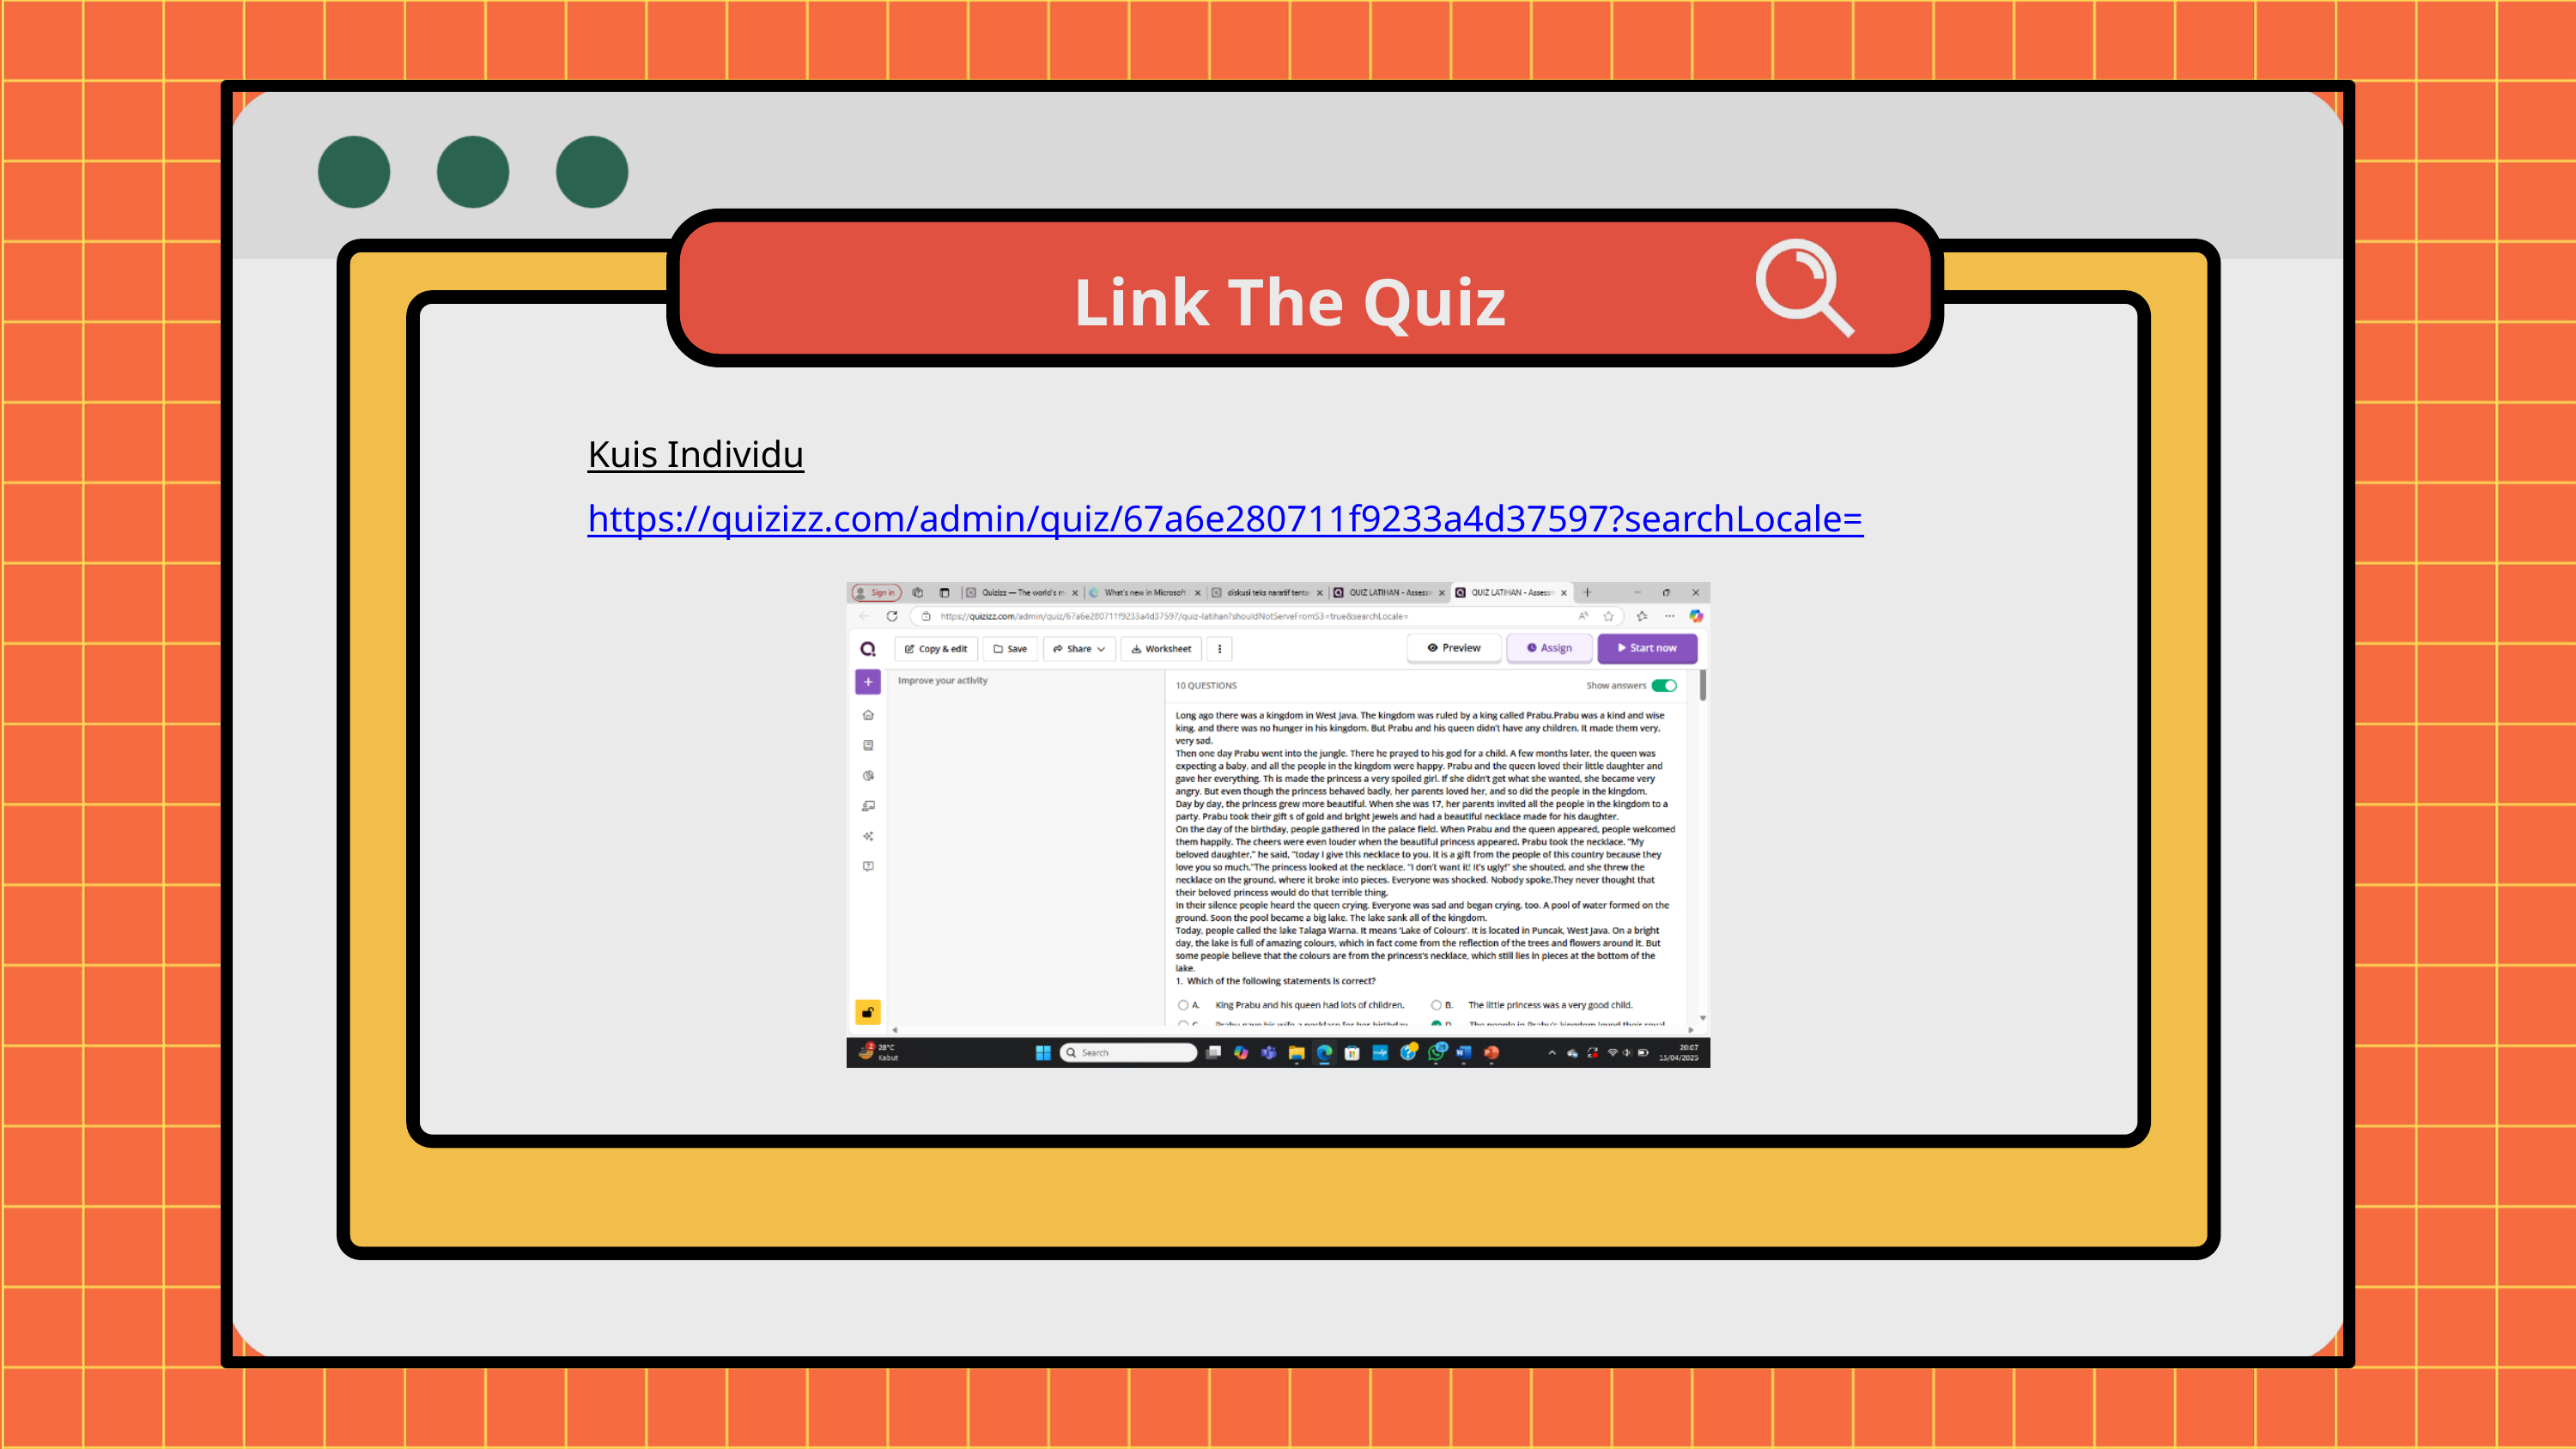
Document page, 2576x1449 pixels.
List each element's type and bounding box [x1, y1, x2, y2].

text_box [2, 0, 2576, 1449]
text_box [227, 86, 2349, 1363]
text_box [343, 245, 2215, 1254]
text_box [672, 215, 1938, 361]
text_box [412, 296, 2145, 1142]
picture [847, 582, 1710, 1068]
